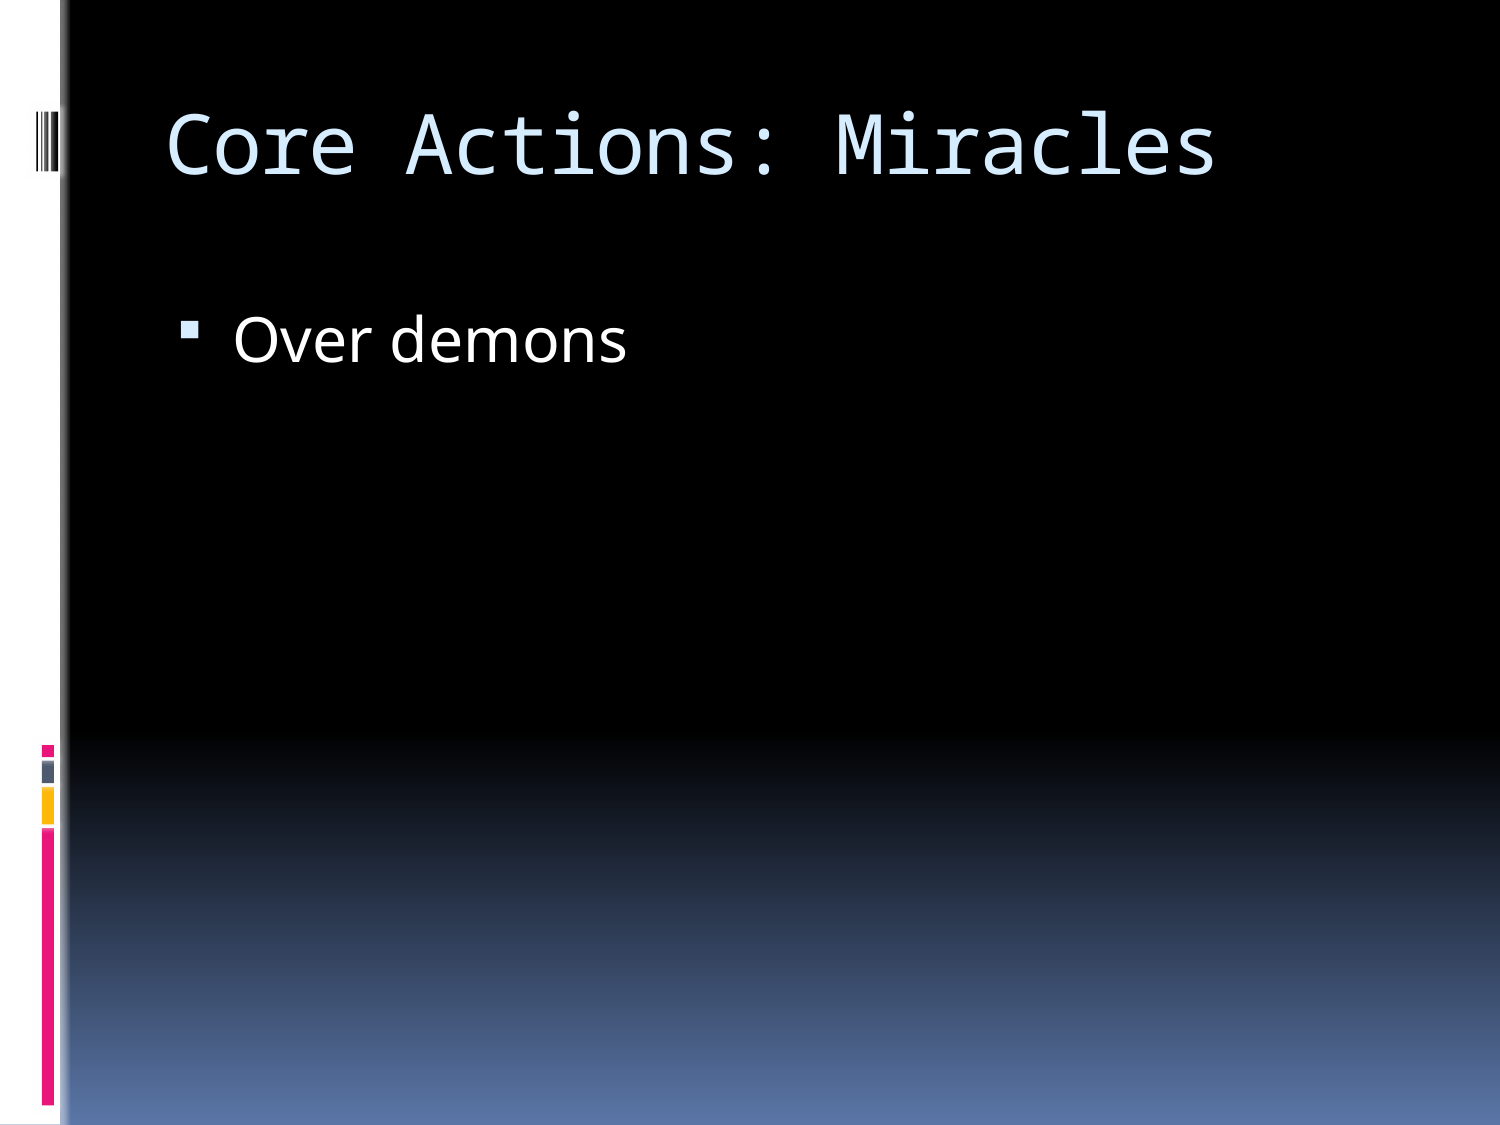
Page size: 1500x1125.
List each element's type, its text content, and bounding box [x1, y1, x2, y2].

title Core Actions: Miracles [150, 83, 1425, 234]
list Over demons [150, 292, 1425, 1043]
